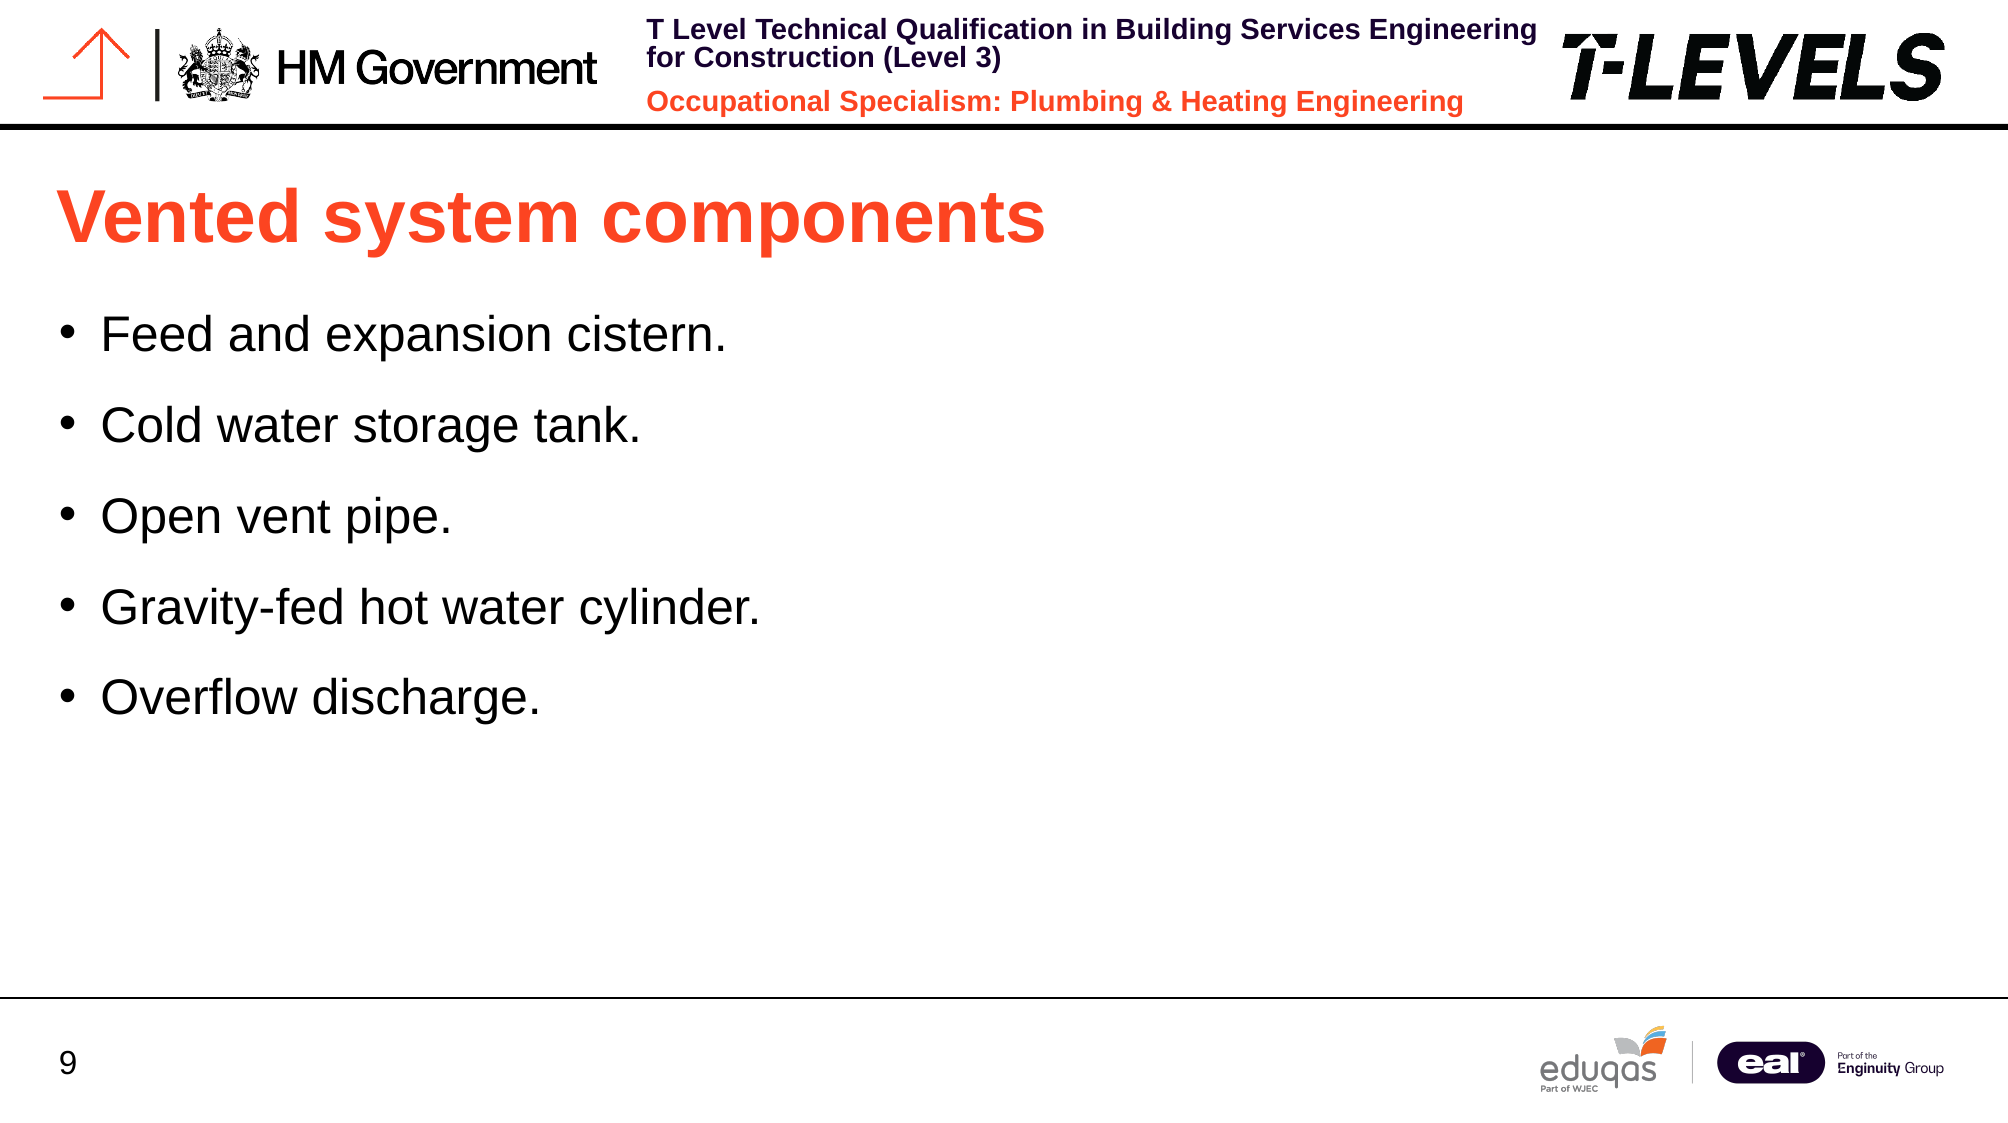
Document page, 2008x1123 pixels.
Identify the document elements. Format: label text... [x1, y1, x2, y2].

picture [1535, 1021, 1949, 1097]
picture [38, 27, 136, 100]
list Feed and expansion cistern. Cold water storage tank. Open vent pipe. Gravity-fed hot water cylinder. Overflow discharge. [59, 295, 1949, 975]
title Vented system components [41, 111, 1949, 314]
picture [1543, 25, 1964, 108]
picture [155, 28, 597, 102]
